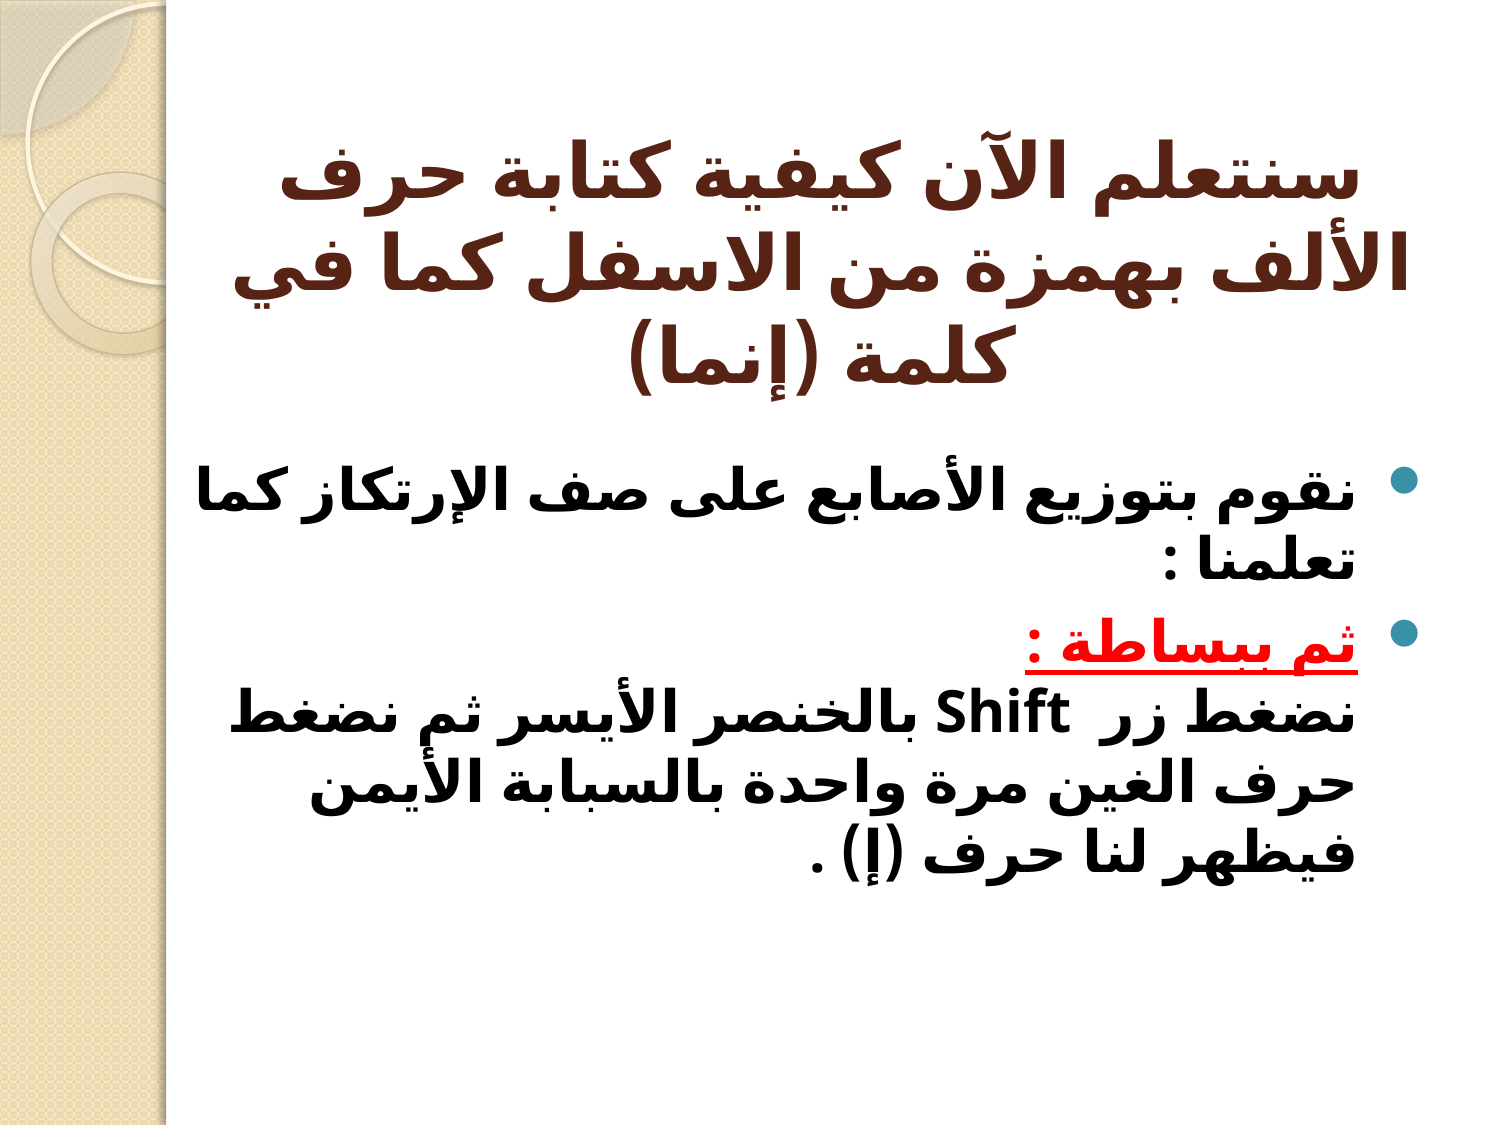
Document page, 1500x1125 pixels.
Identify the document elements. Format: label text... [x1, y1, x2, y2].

list نقوم بتوزيع الأصابع على صف الإرتكاز كما تعلمنا : ثم ببساطة : نضغط زر Shift بالخنصر الأيسر ثم نضغط حرف الغين مرة واحدة بالسبابة الأيمن فيظهر لنا حرف (إ) . [171, 444, 1449, 1024]
title سنتعلم الآن كيفية كتابة حرف الألف بهمزة من الاسفل كما في كلمة (إنما) [206, 113, 1437, 407]
